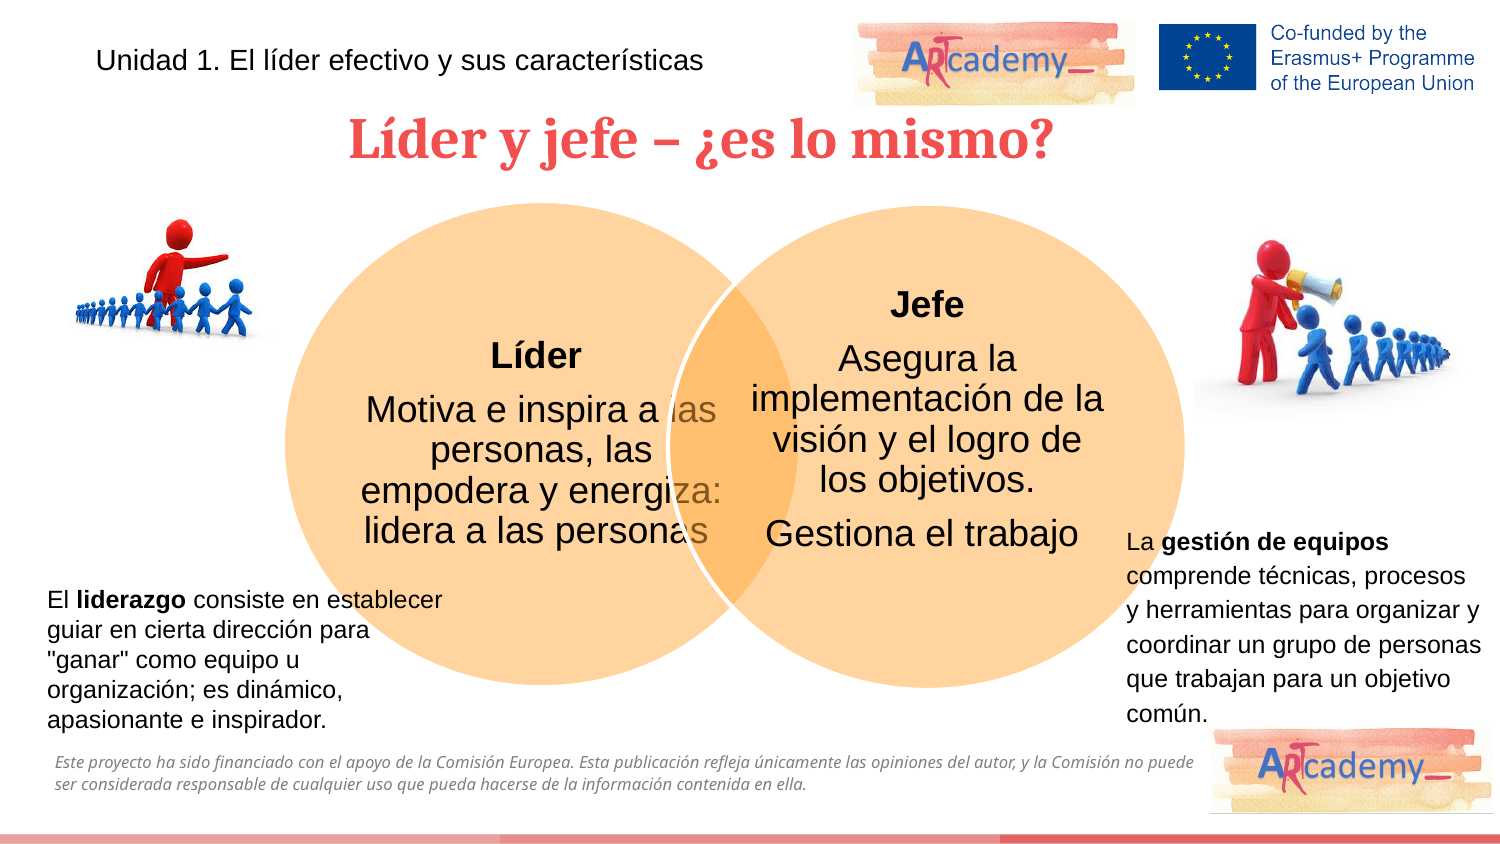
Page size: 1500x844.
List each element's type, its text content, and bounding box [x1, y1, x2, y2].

picture [1158, 24, 1474, 94]
picture [1210, 709, 1493, 844]
text_box Unidad 1. El líder efectivo y sus características [80, 34, 761, 84]
picture [53, 213, 291, 348]
picture [1193, 223, 1474, 422]
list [184, 200, 1253, 691]
title Líder y jefe – ¿es lo mismo? [70, 62, 1334, 185]
picture [854, 2, 1137, 138]
text_box El liderazgo consiste en establecer guiar en cierta dirección para "ganar" como equipo u organización; es dinámico, apasionante e inspirador. [32, 575, 463, 741]
list La gestión de equipos comprende técnicas, procesos y herramientas para organizar y coordinar un grupo de personas que trabajan para un objetivo común. [1088, 505, 1500, 766]
text_box Este proyecto ha sido financiado con el apoyo de la Comisión Europea. Esta publicación refleja únicamente las opiniones del autor, y la Comisión no puede ser considerada responsable de cualquier uso que pueda hacerse de la información contenida en ella. [39, 742, 1205, 811]
